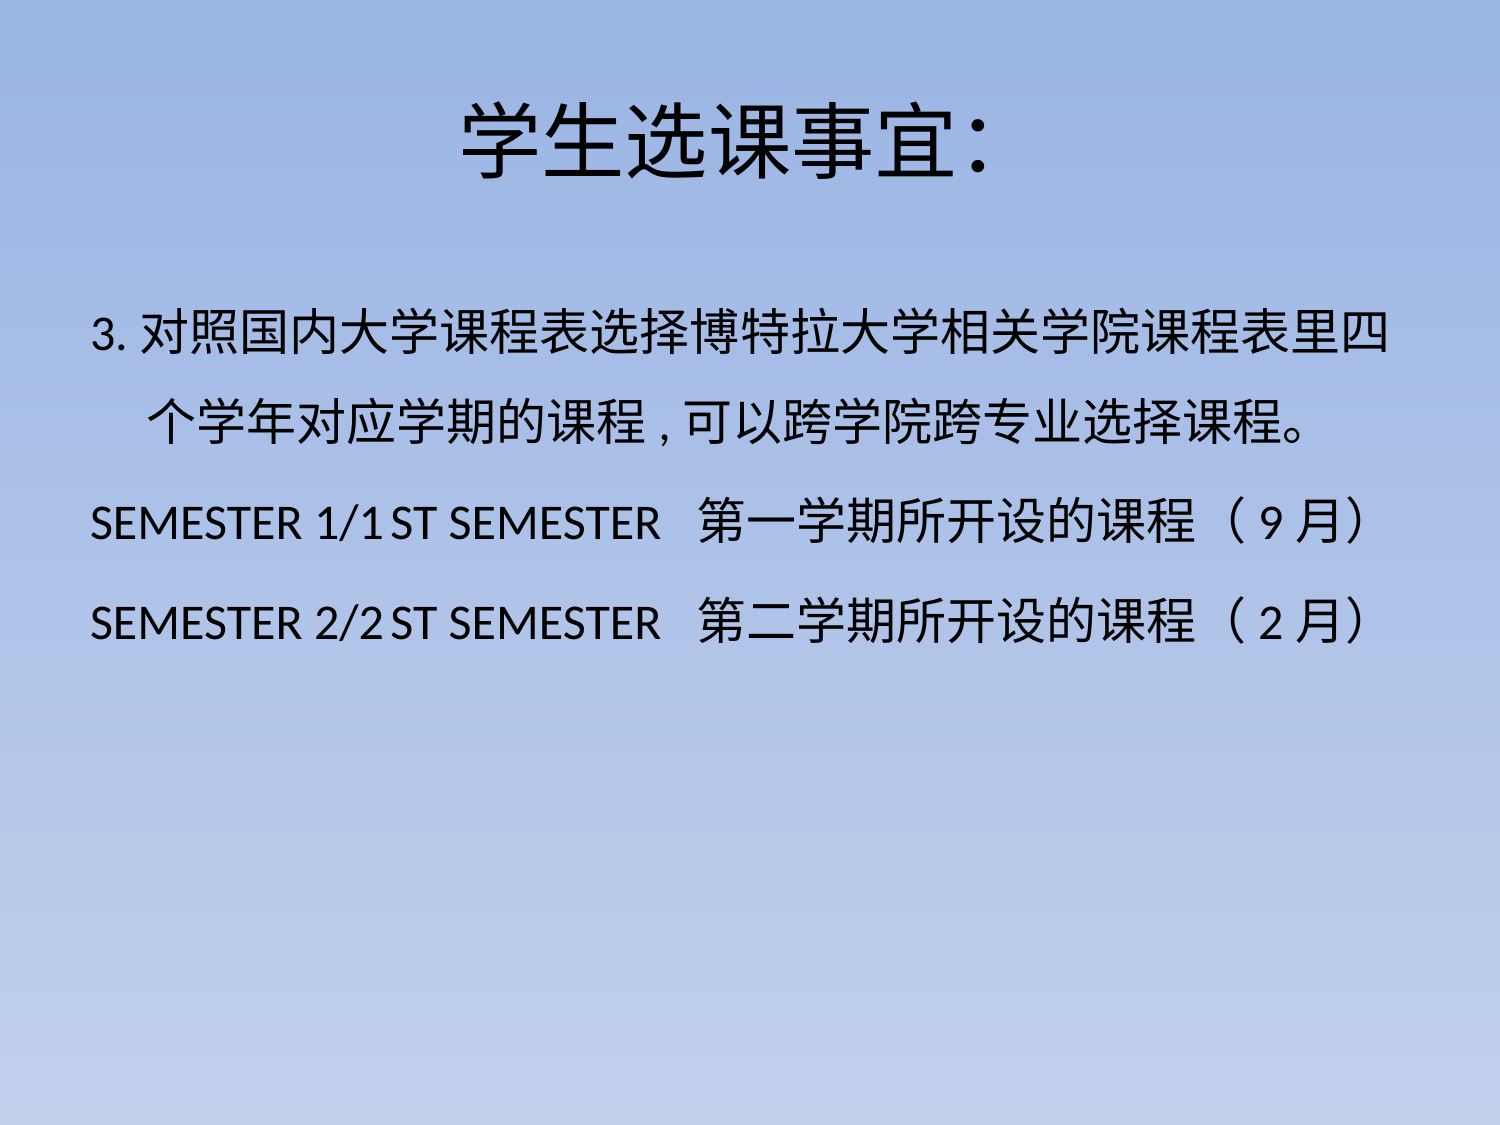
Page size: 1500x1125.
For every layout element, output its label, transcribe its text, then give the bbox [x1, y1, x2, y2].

title 学生选课事宜： [74, 44, 1426, 233]
list 3.对照国内大学课程表选择博特拉大学相关学院课程表里四个学年对应学期的课程,可以跨学院跨专业选择课程。 SEMESTER 1/1 ST SEMESTER 第一学期所开设的课程（9月） SEMESTER 2/2 ST SEMESTER 第二学期所开设的课程（2月） [74, 262, 1426, 1006]
